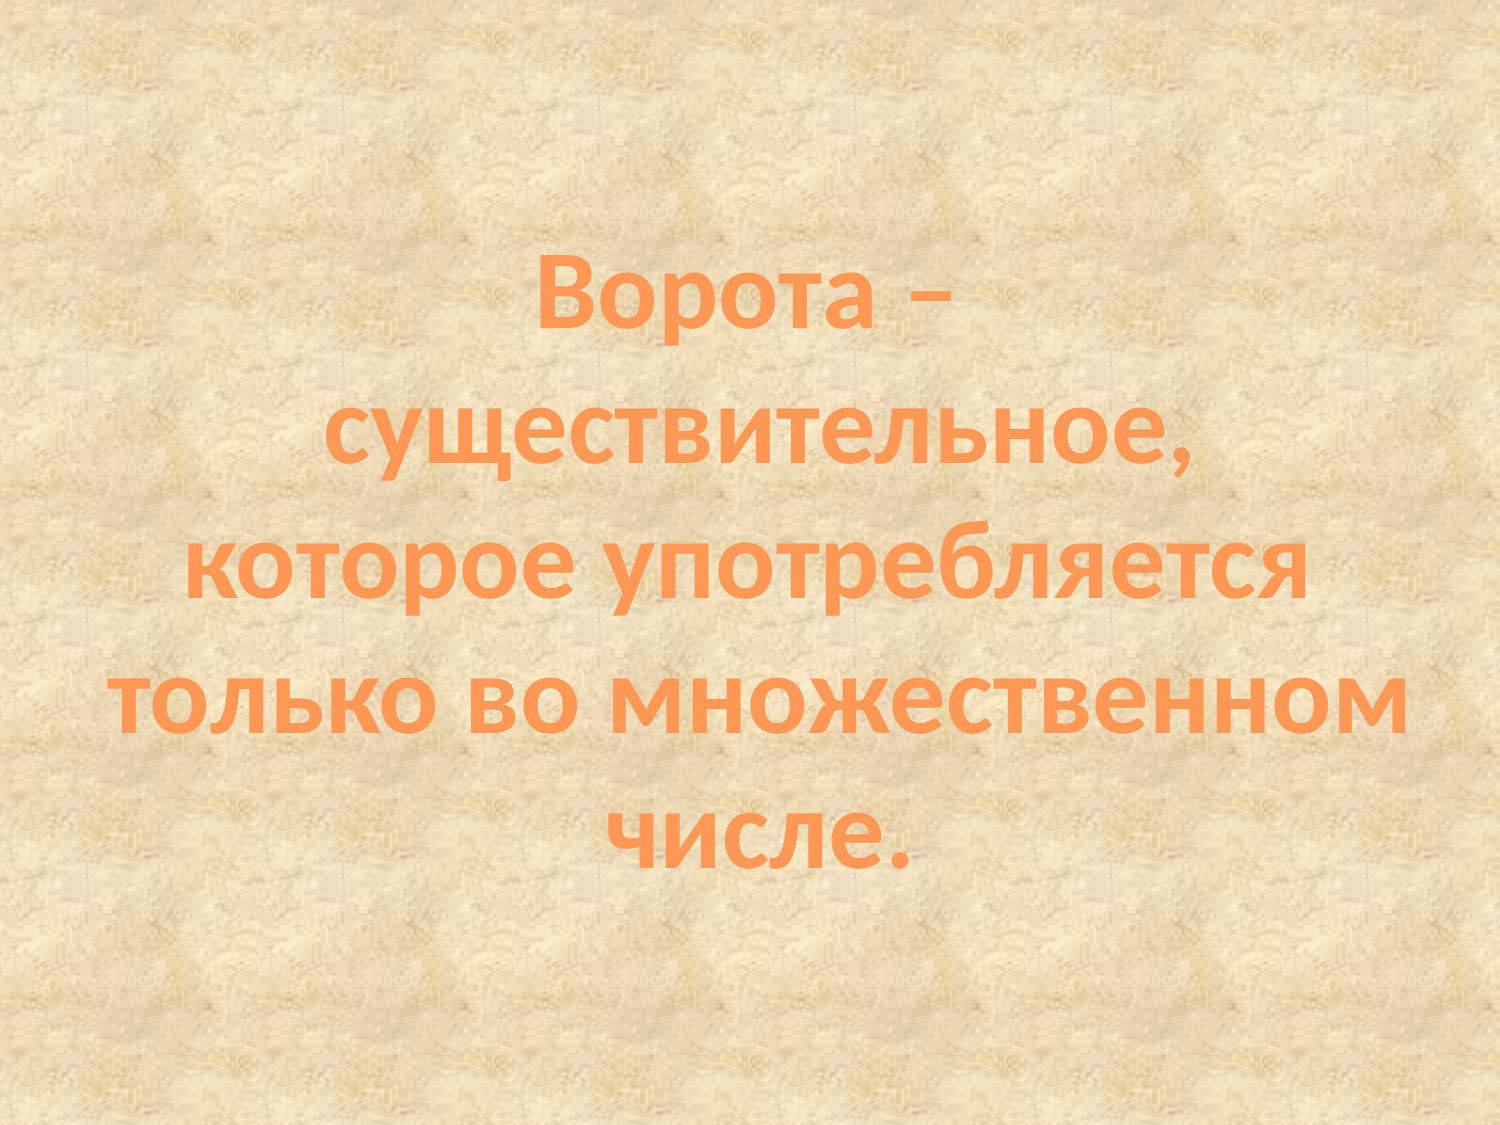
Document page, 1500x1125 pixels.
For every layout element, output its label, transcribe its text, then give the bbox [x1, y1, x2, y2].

picture [0, 0, 1500, 1125]
text_box Ворота – существительное, которое употребляется только во множественном числе. [85, 208, 1435, 898]
